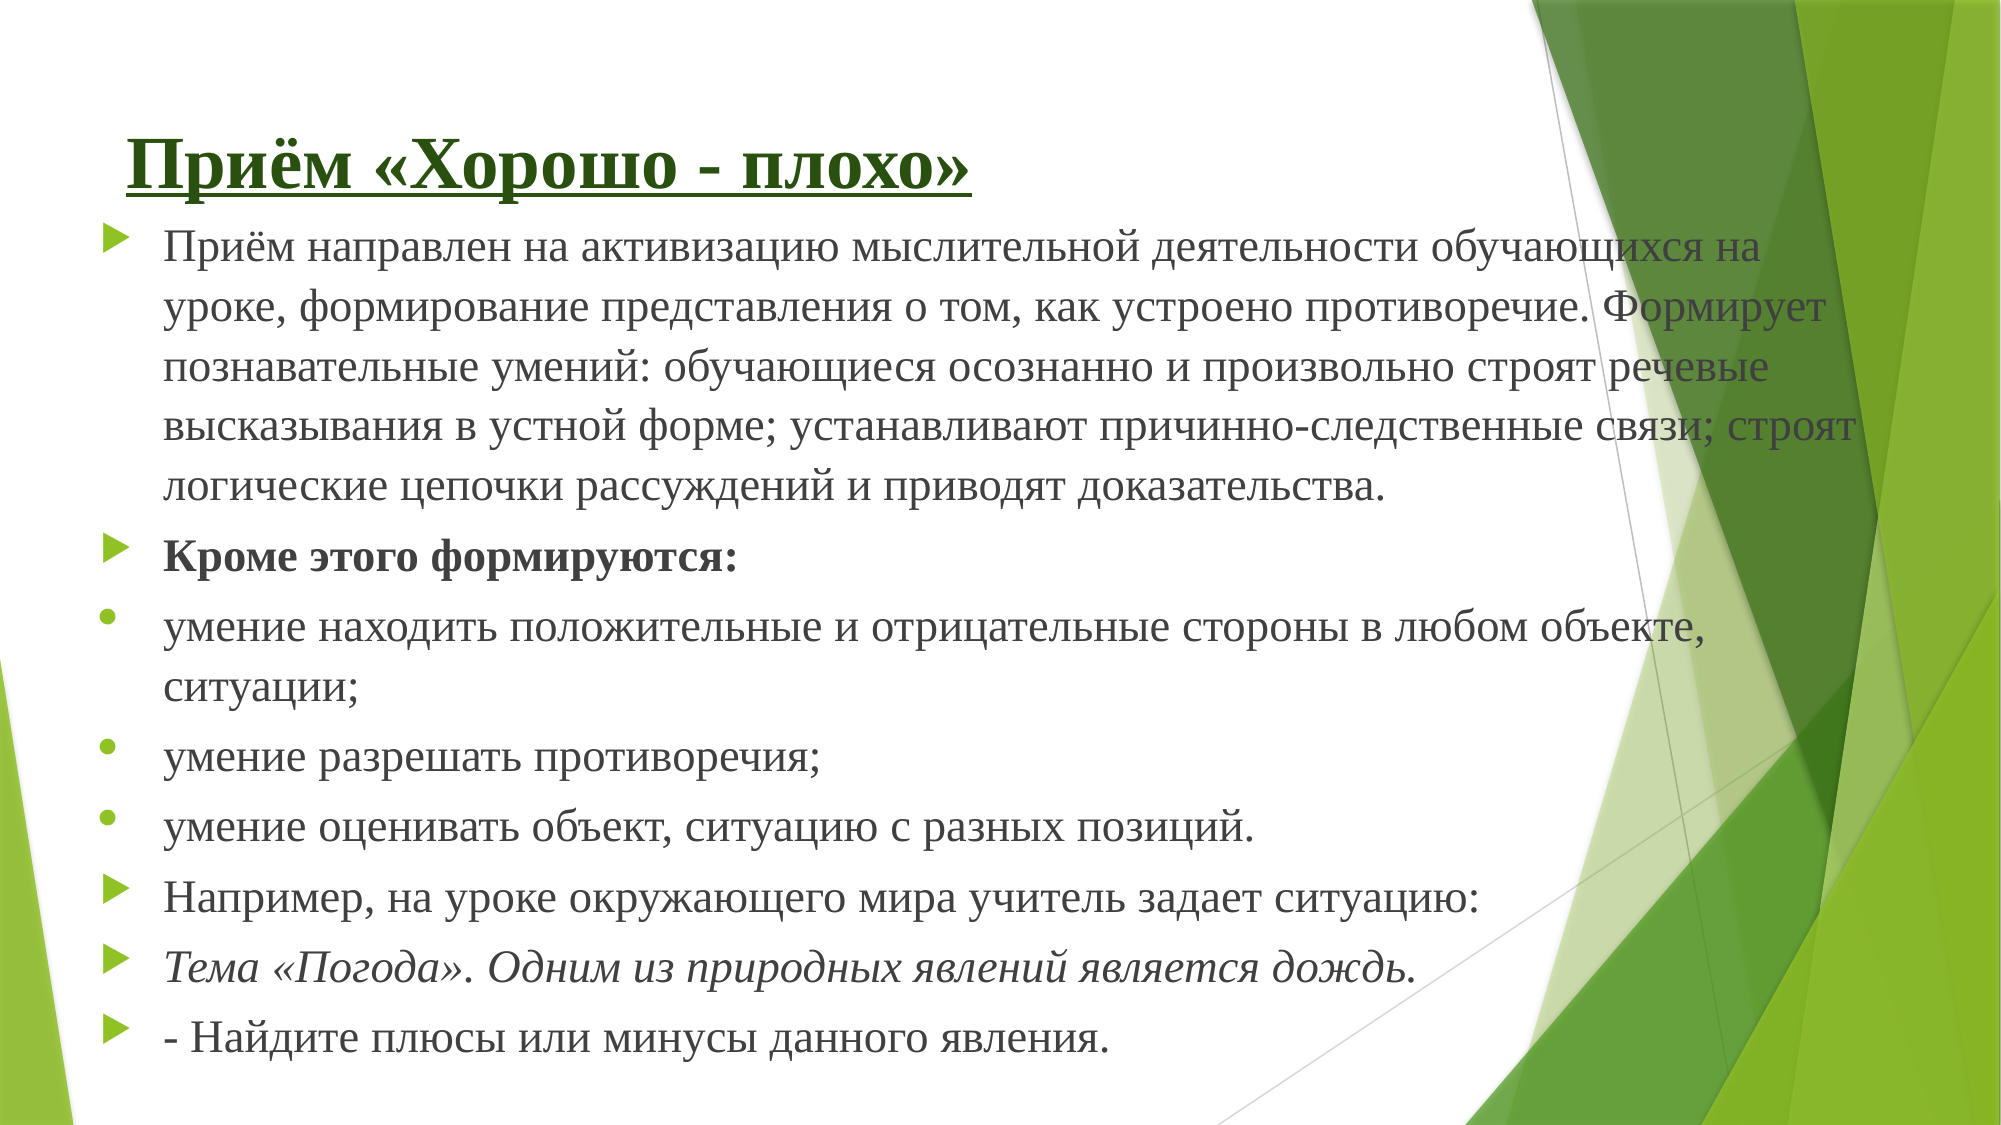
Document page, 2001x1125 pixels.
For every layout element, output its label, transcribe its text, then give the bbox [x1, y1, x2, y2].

title Приём «Хорошо - плохо» [111, 99, 1522, 180]
list Приём направлен на активизацию мыслительной деятельности обучающихся на уроке, формирование представления о том, как устроено противоречие. Формирует познавательные умений: обучающиеся осознанно и произвольно строят речевые высказывания в устной форме; устанавливают причинно-следственные связи; строят логические цепочки рассуждений и приводят доказательства. Кроме этого формируются: умение находить положительные и отрицательные стороны в любом объекте, ситуации; умение разрешать противоречия; умение оценивать объект, ситуацию с разных позиций. Например, на уроке окружающего мира учитель задает ситуацию: Тема «Погода». Одним из природных явлений является дождь. - Найдите плюсы или минусы данного явления. [85, 180, 1887, 1083]
